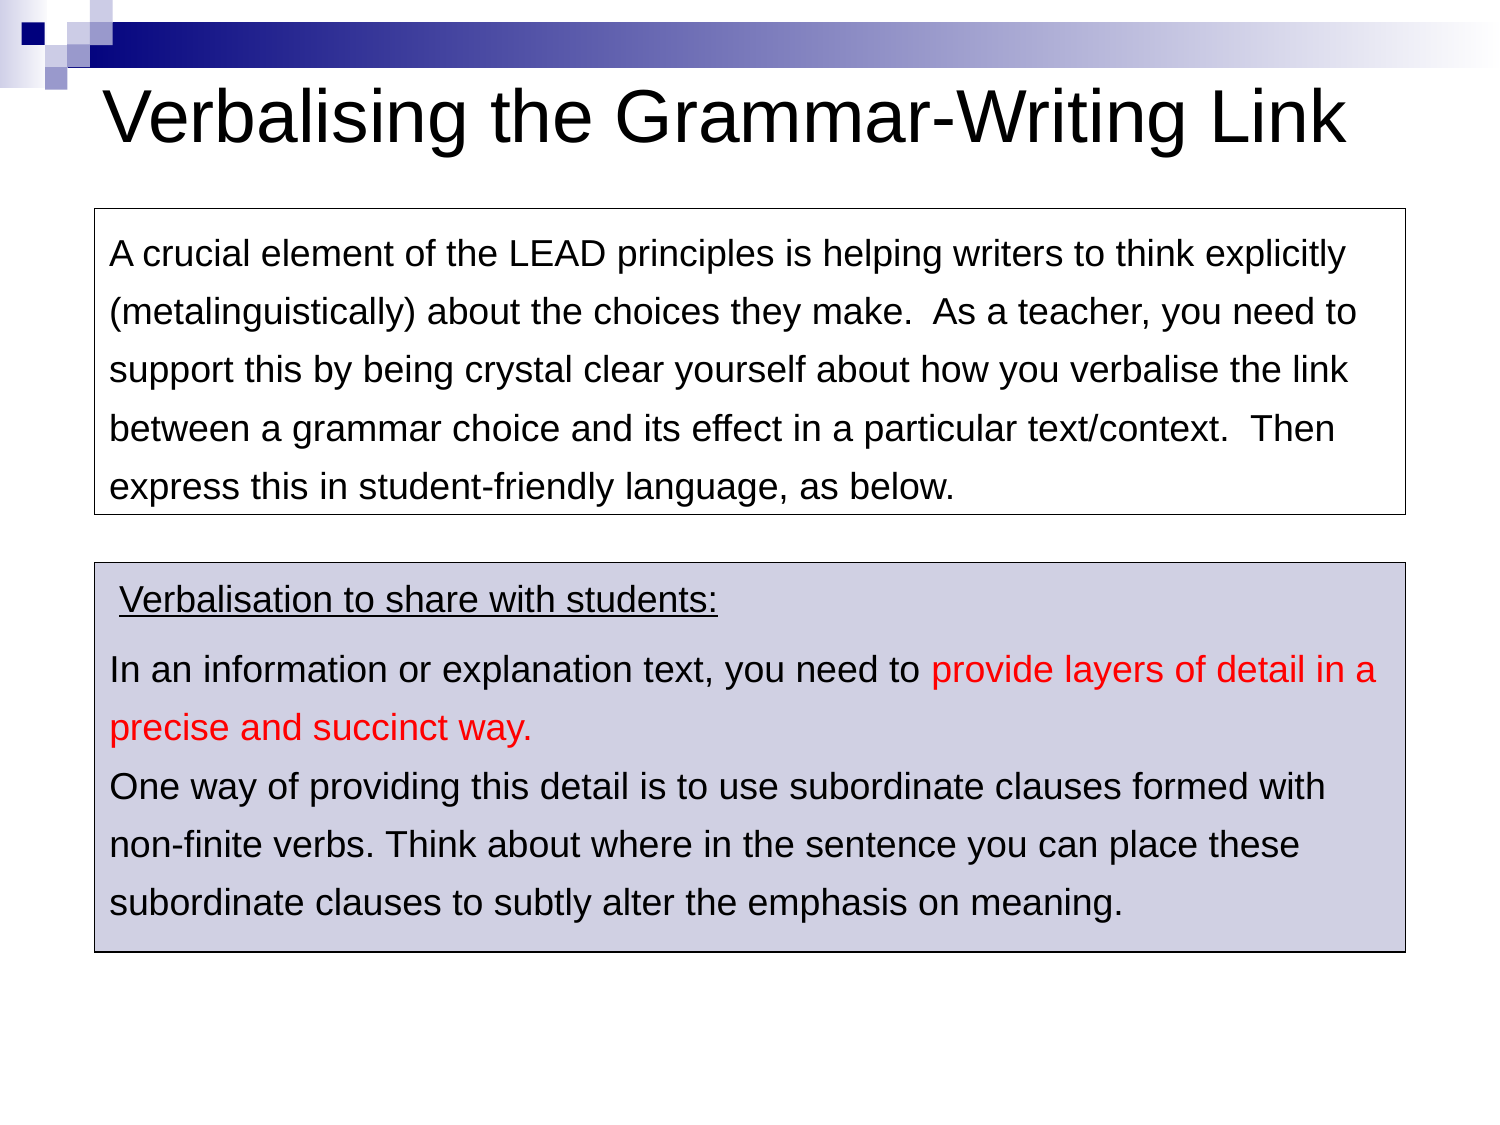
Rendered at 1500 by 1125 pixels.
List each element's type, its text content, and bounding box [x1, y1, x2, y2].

list Verbalisation to share with students: In an information or explanation text, you need to provide layers of detail in a precise and succinct way. One way of providing this detail is to use subordinate clauses formed with non-finite verbs. Think about where in the sentence you can place these subordinate clauses to subtly alter the emphasis on meaning. [94, 562, 1406, 953]
title Verbalising the Grammar-Writing Link [86, 0, 1495, 226]
text_box A crucial element of the LEAD principles is helping writers to think explicitly (metalinguistically) about the choices they make. As a teacher, you need to support this by being crystal clear yourself about how you verbalise the link between a grammar choice and its effect in a particular text/context. Then express this in student-friendly language, as below. [94, 208, 1406, 515]
